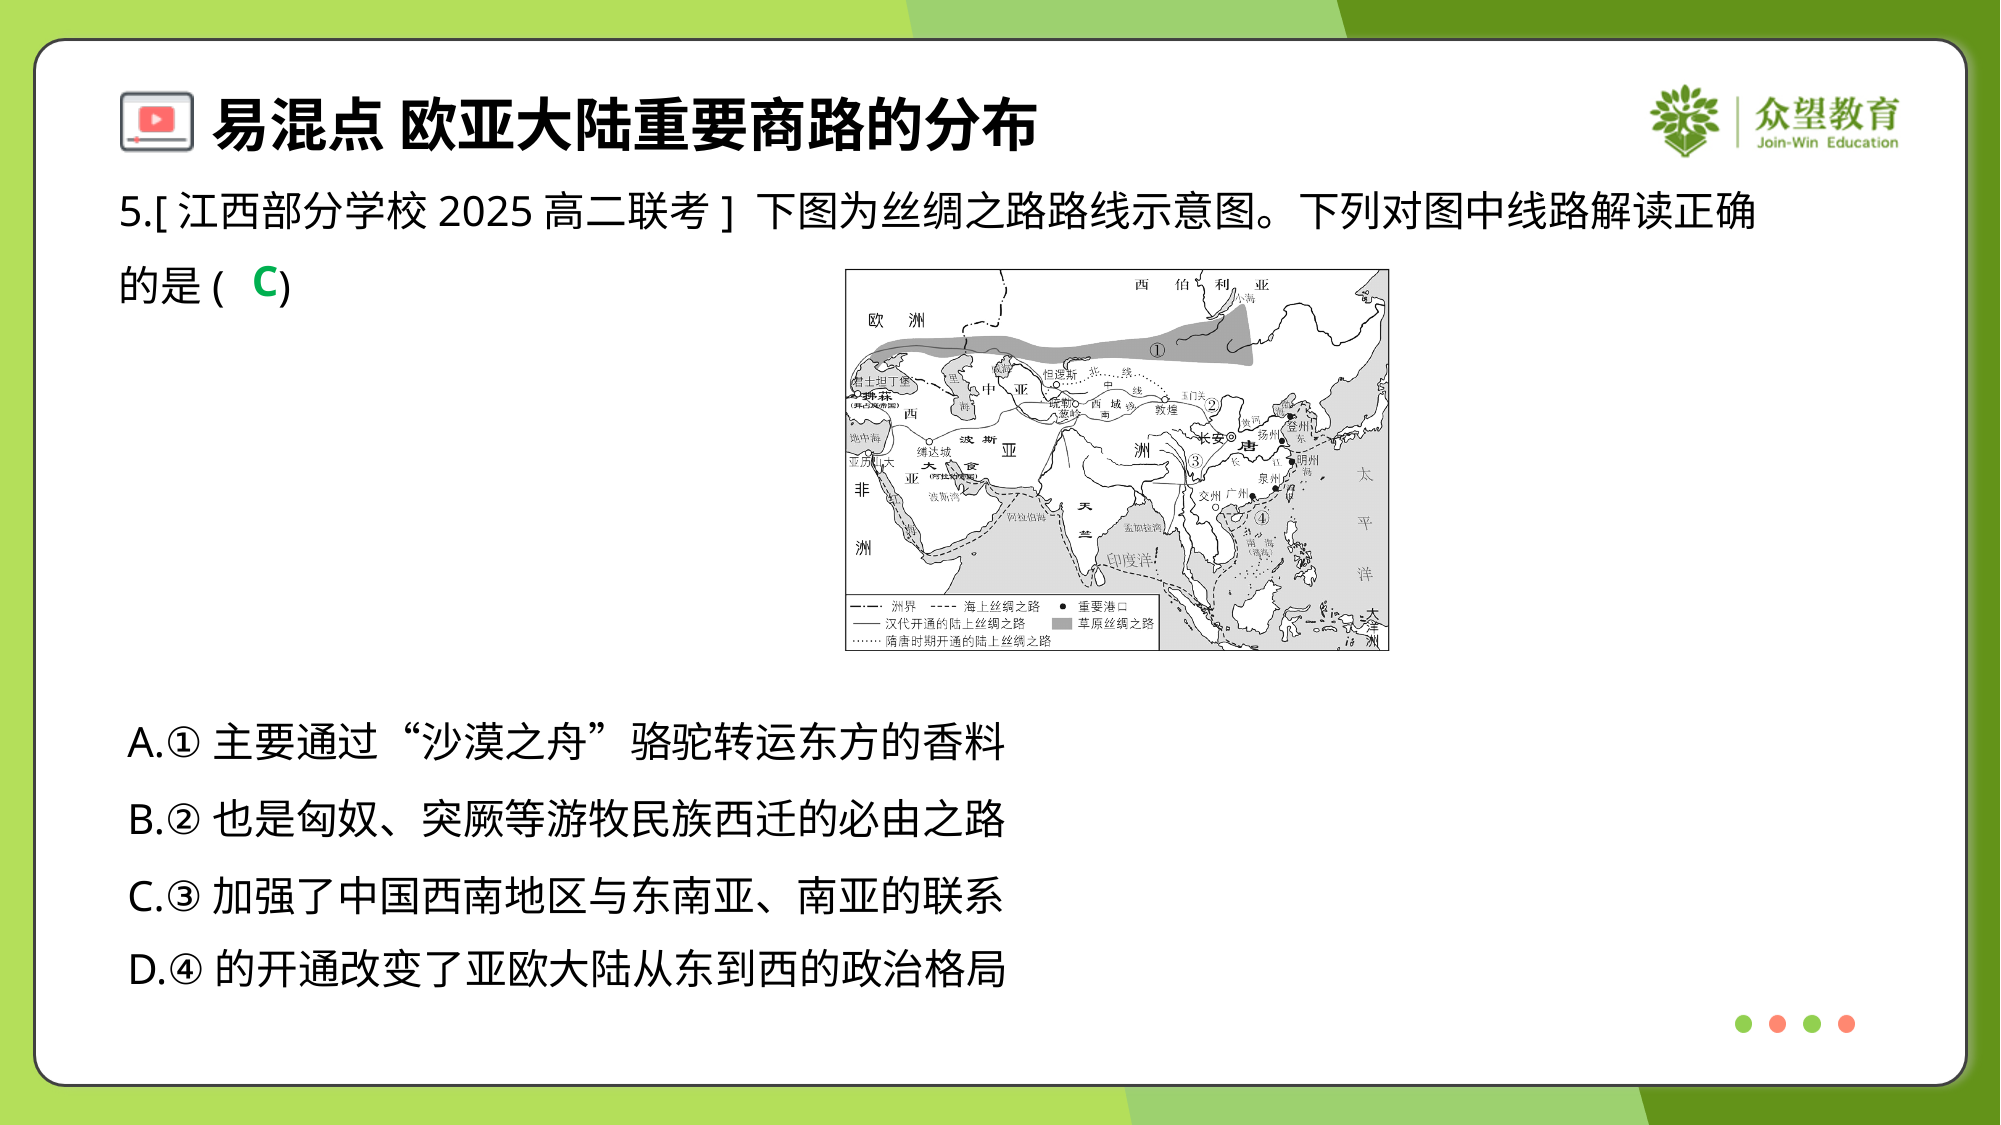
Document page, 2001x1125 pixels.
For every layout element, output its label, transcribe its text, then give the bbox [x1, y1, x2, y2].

text_box 5.[江西部分学校2025高二联考] 下图为丝绸之路路线示意图。下列对图中线路解读正确 的是( ) [118, 159, 1316, 298]
picture [0, 0, 2000, 1125]
text_box A.①主要通过“沙漠之舟”骆驼转运东方的香料 B.②也是匈奴、突厥等游牧民族西迁的必由之路 C.③加强了中国西南地区与东南亚、南亚的联系 D.④的开通改变了亚欧大陆从东到西的政治格局 [127, 690, 1325, 985]
text_box C [235, 233, 295, 298]
